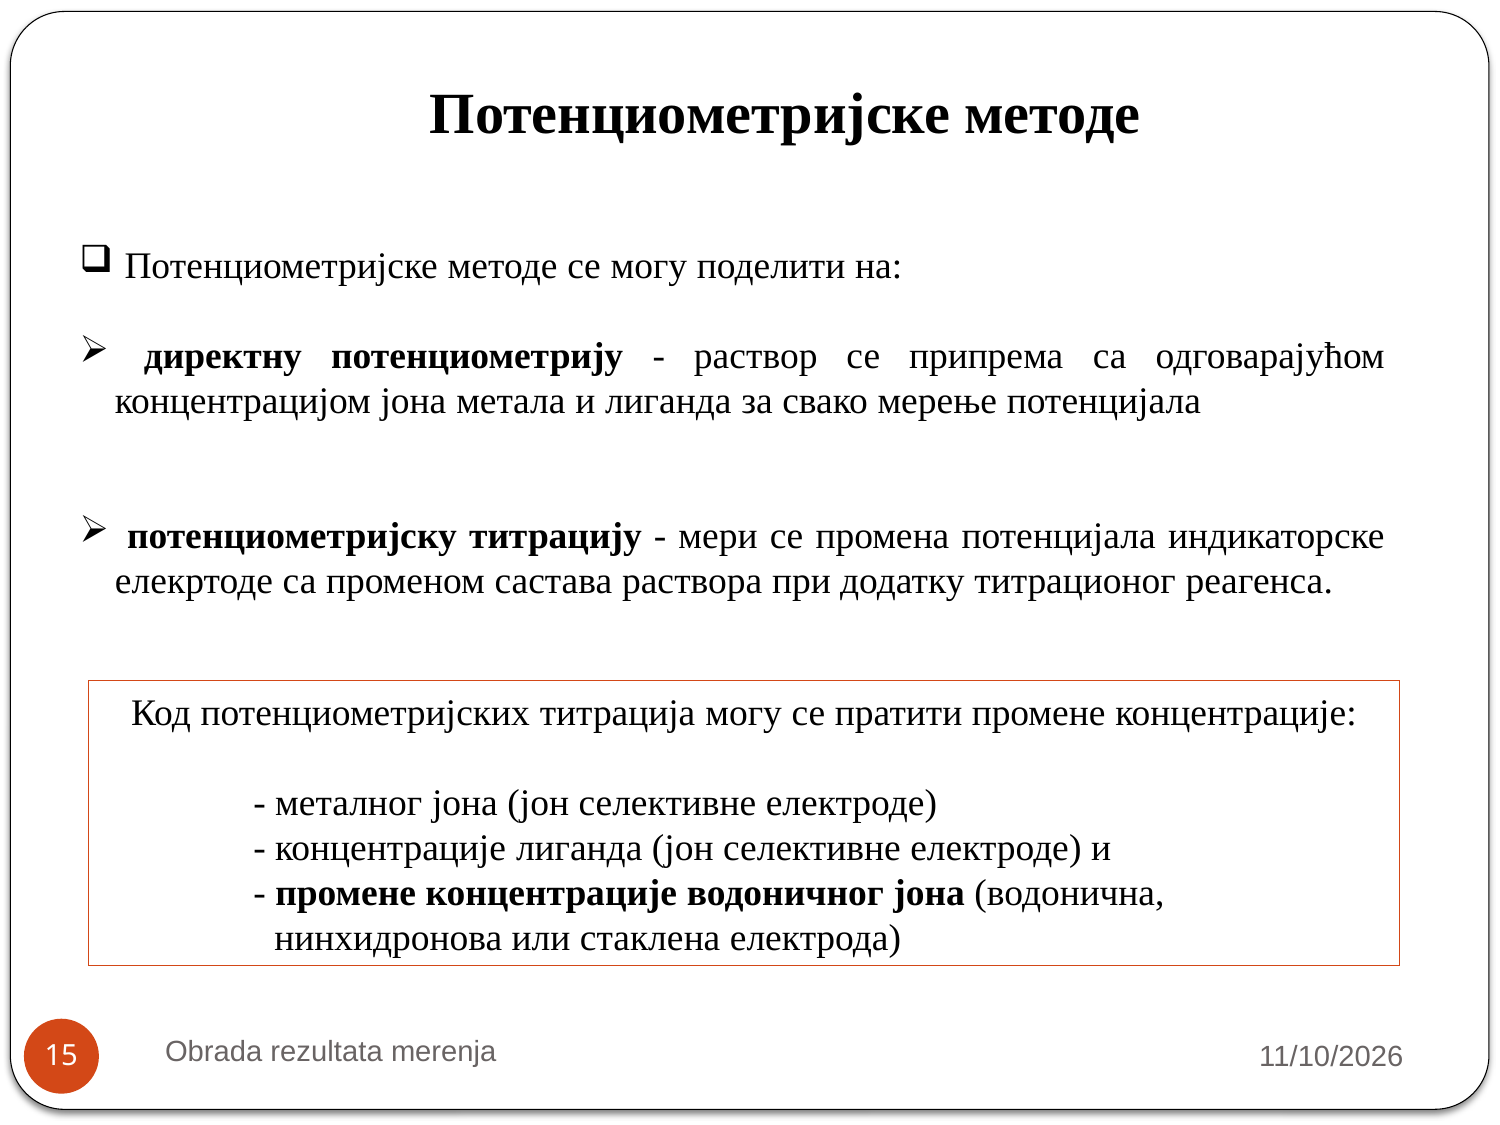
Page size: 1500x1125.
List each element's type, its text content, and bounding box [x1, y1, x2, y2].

slide_number 15 [23, 1018, 99, 1094]
title Потенциометријске методе [147, 77, 1423, 161]
footer Obrada rezultata merenja [150, 1012, 800, 1088]
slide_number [1012, 1015, 1419, 1094]
text_box Потенциометријске методе се могу поделити на: директну потенциометрију - раствор се припрема са одговарајућом концентрацијом јона метала и лиганда за свако мерење потенцијала потенциометријску титрацију - мери се промена потенцијала индикаторске елекртоде са променом састава раствора при додатку титрационог реагенса. [64, 233, 1400, 609]
text_box Код потенциометријских титрација могу се пратити промене концентрације: - металног јона (јон селективне електроде) - концентрације лиганда (јон селективне електроде) и - промене концентрације водоничног јона (водонична, нинхидронова или стаклена електрода) [88, 680, 1400, 966]
